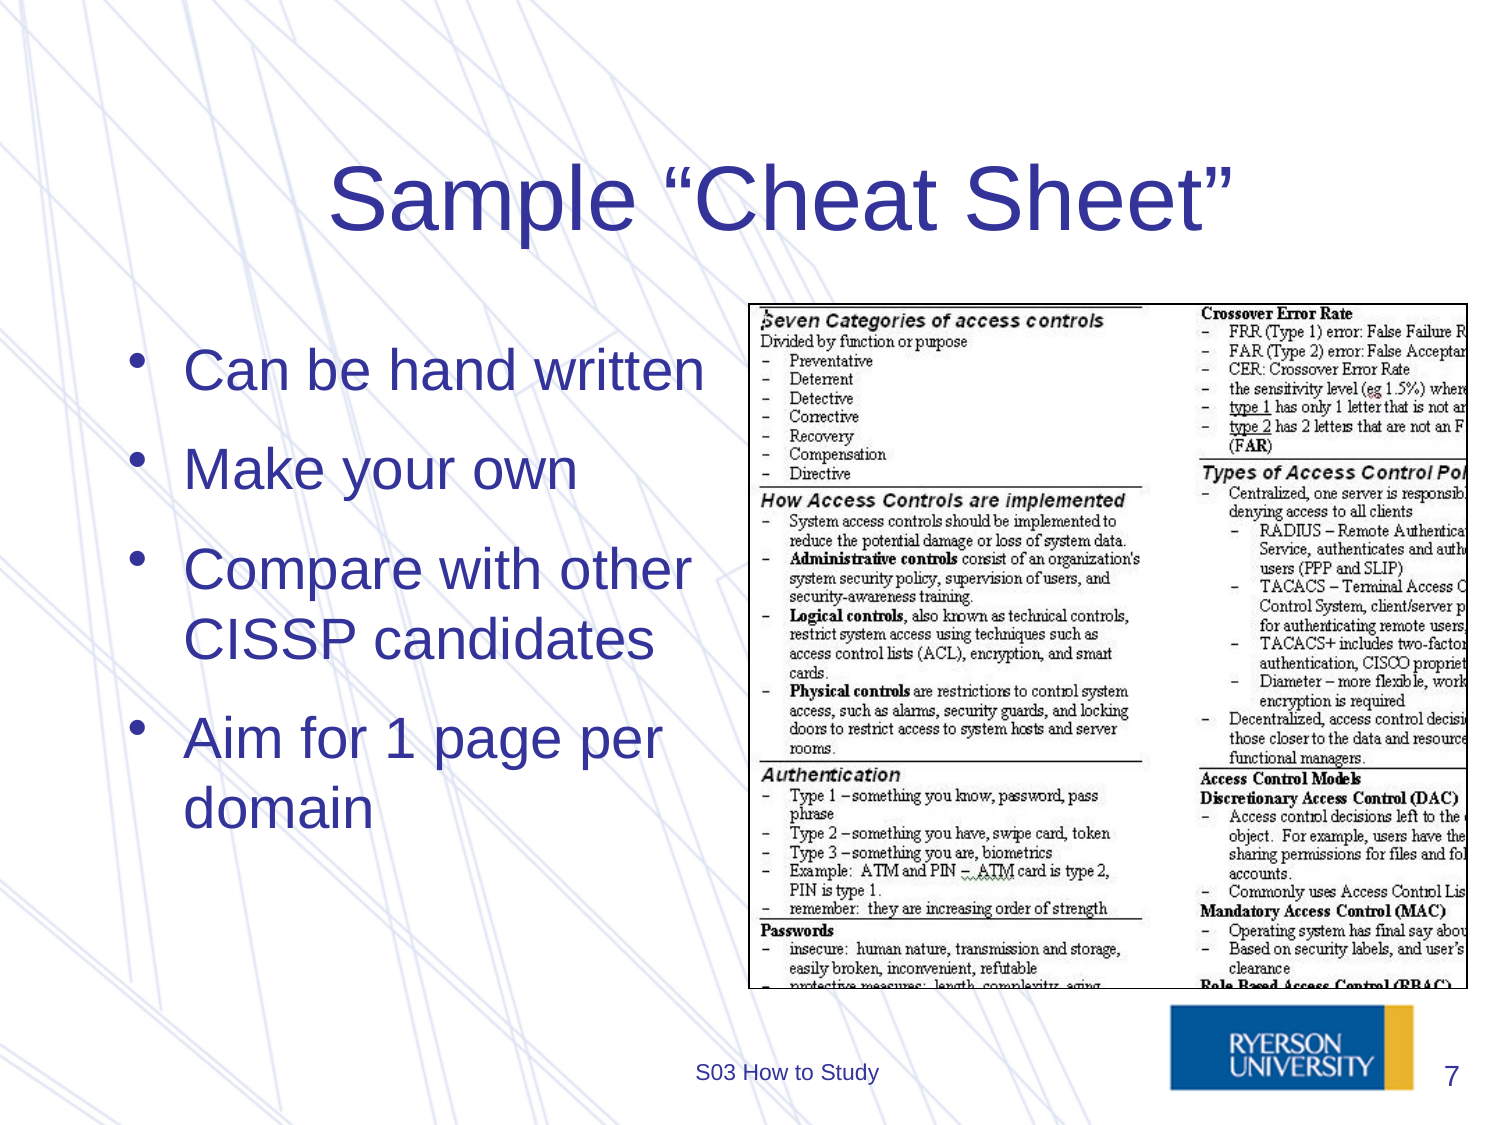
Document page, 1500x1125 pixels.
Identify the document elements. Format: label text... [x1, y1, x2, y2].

footer S03 How to Study [449, 1049, 1126, 1113]
slide_number 7 [1399, 1049, 1476, 1113]
picture [0, 0, 1500, 1125]
list Can be hand written Make your own Compare with other CISSP candidates Aim for 1 page per domain [112, 324, 769, 1001]
title Sample “Cheat Sheet” [112, 99, 1451, 288]
